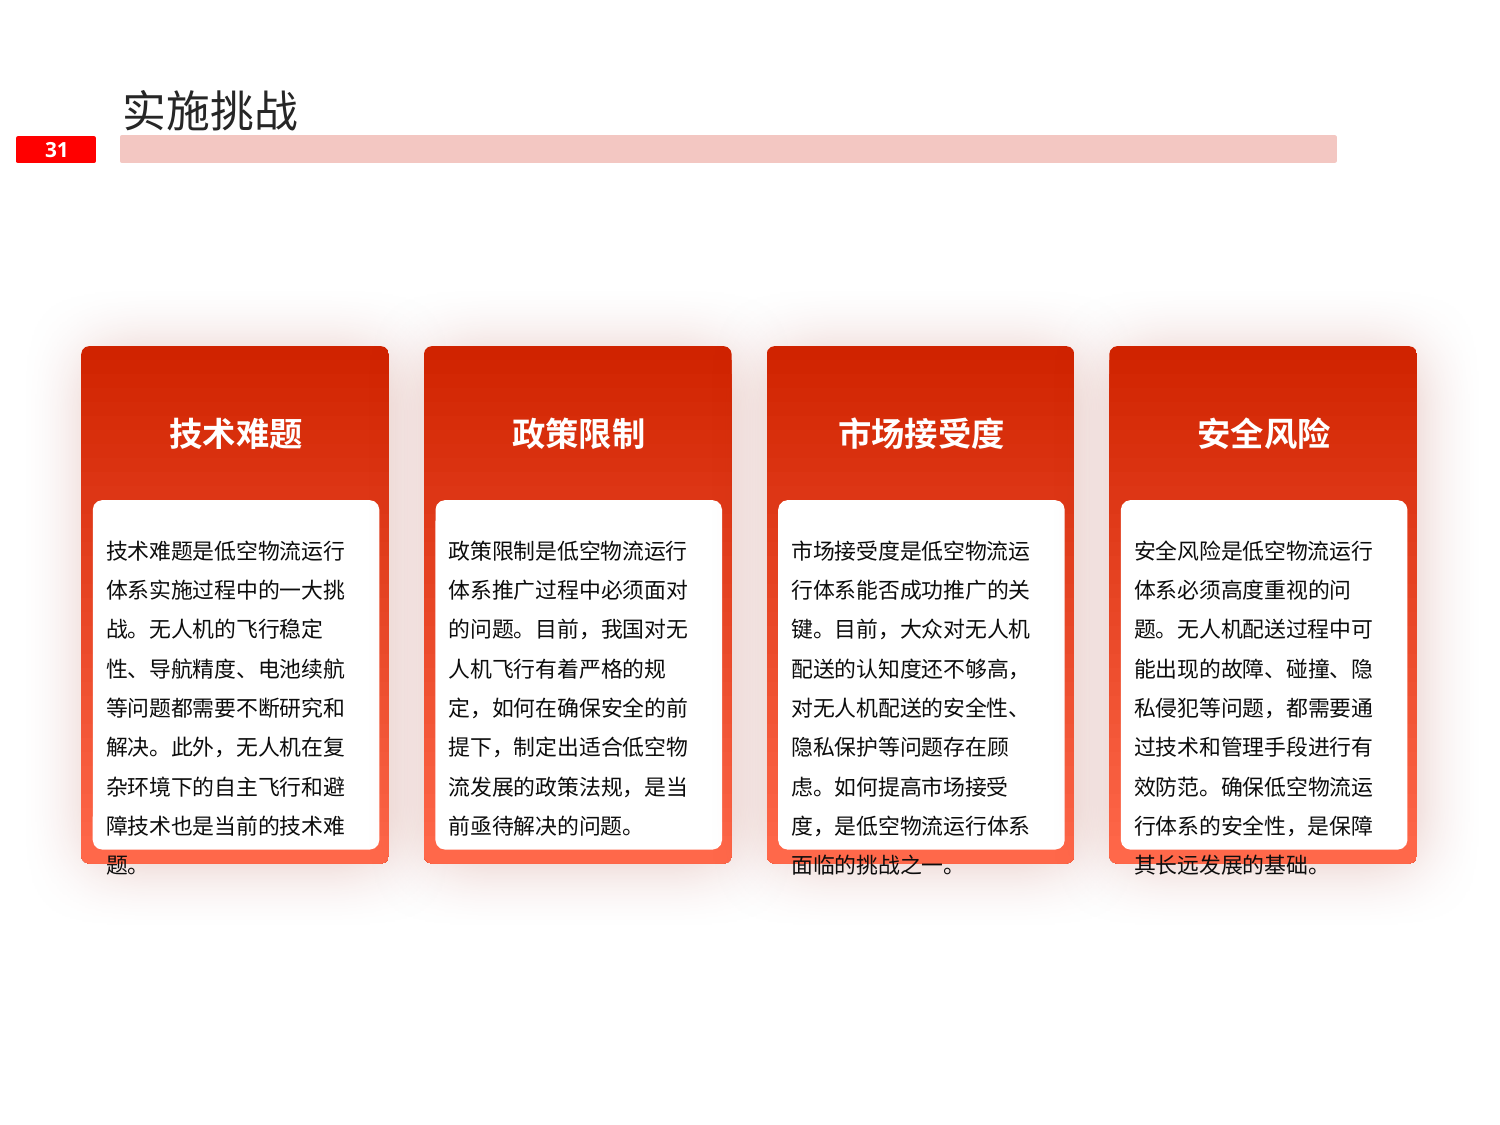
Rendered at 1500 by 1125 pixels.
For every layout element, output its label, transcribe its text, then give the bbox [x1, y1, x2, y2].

text_box [766, 346, 1075, 864]
text_box [1121, 501, 1407, 849]
text_box [779, 501, 1064, 849]
text_box 技术难题是低空物流运行体系实施过程中的一大挑战。无人机的飞行稳定性、导航精度、电池续航等问题都需要不断研究和解决。此外，无人机在复杂环境下的自主飞行和避障技术也是当前的技术难题。 [106, 524, 366, 830]
text_box [93, 501, 379, 849]
text_box 技术难题 [104, 375, 368, 483]
text_box [1109, 346, 1418, 864]
text_box 实施挑战 [122, 78, 1459, 136]
text_box [81, 346, 389, 864]
text_box [423, 346, 732, 864]
text_box 政策限制是低空物流运行体系推广过程中必须面对的问题。目前，我国对无人机飞行有着严格的规定，如何在确保安全的前提下，制定出适合低空物流发展的政策法规，是当前亟待解决的问题。 [448, 524, 709, 830]
text_box [17, 129, 97, 189]
text_box [436, 501, 722, 849]
text_box 政策限制 [447, 375, 711, 483]
text_box 安全风险 [1132, 375, 1396, 483]
text_box 市场接受度 [789, 375, 1053, 483]
text_box 市场接受度是低空物流运行体系能否成功推广的关键。目前，大众对无人机配送的认知度还不够高，对无人机配送的安全性、隐私保护等问题存在顾虑。如何提高市场接受度，是低空物流运行体系面临的挑战之一。 [791, 524, 1052, 830]
text_box 安全风险是低空物流运行体系必须高度重视的问题。无人机配送过程中可能出现的故障、碰撞、隐私侵犯等问题，都需要通过技术和管理手段进行有效防范。确保低空物流运行体系的安全性，是保障其长远发展的基础。 [1134, 524, 1394, 830]
